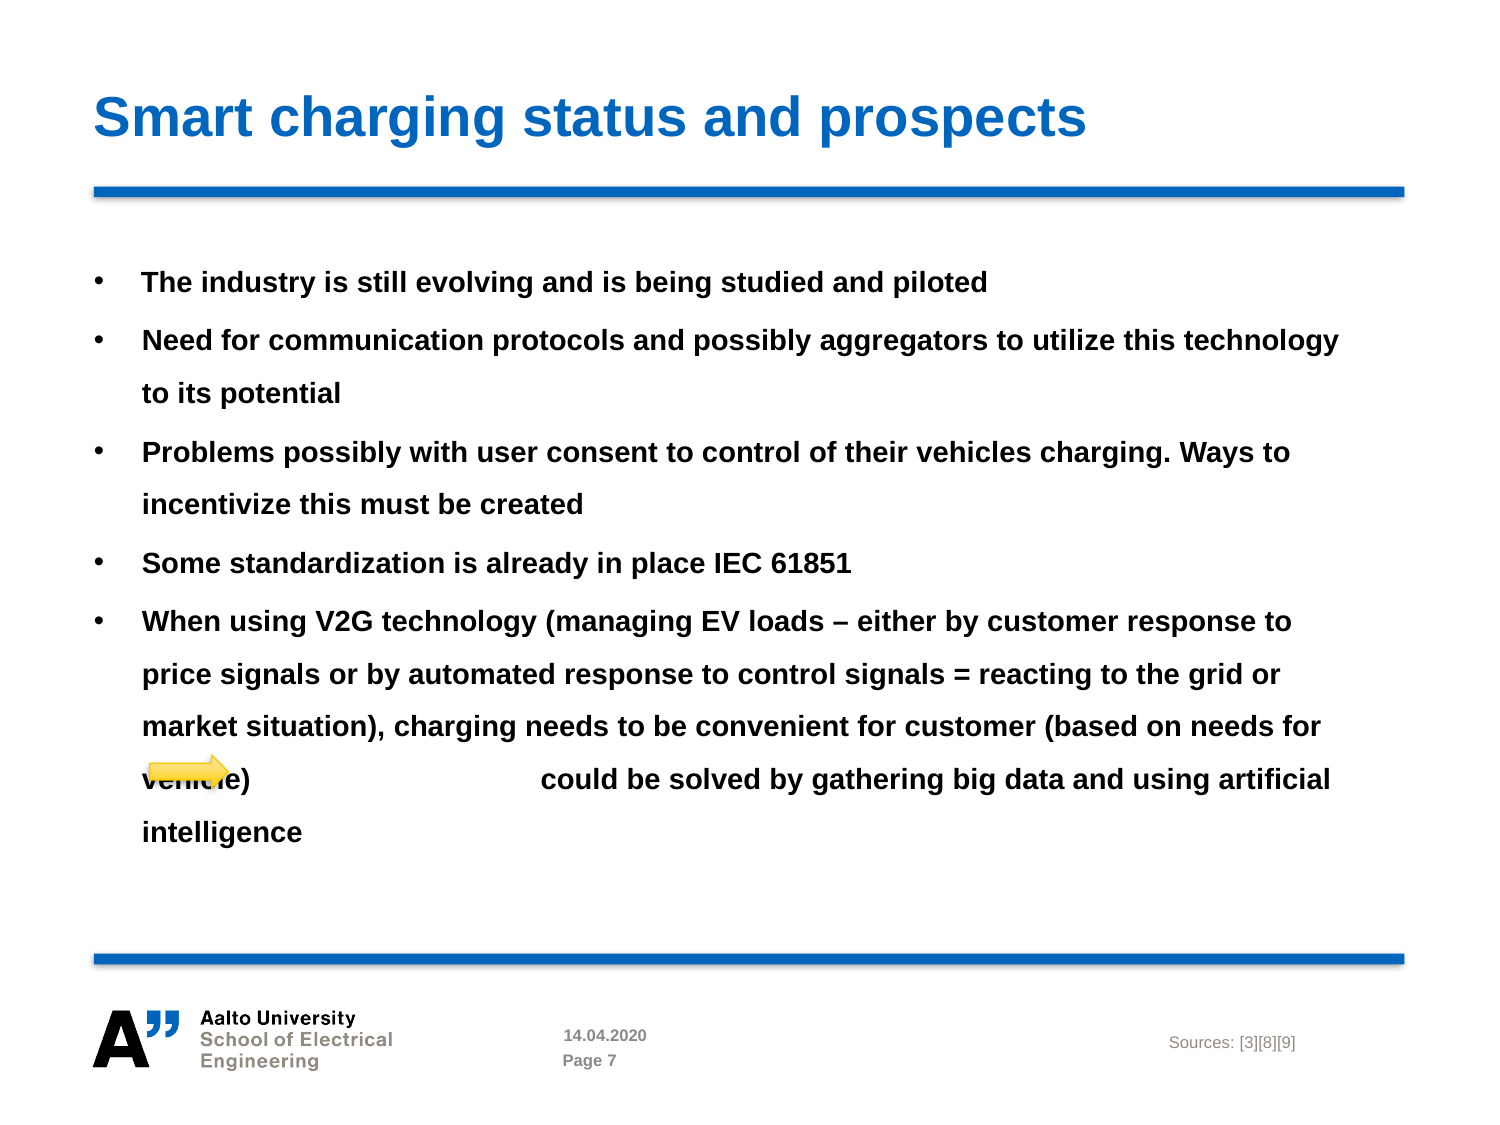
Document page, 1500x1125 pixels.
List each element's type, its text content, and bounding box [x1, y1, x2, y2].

text_box 14.04.2020 [563, 1024, 683, 1052]
text_box Sources: [3][8][9] [1153, 1024, 1405, 1060]
list The industry is still evolving and is being studied and piloted Need for communication protocols and possibly aggregators to utilize this technology to its potential Problems possibly with user consent to control of their vehicles charging. Ways to incentivize this must be created Some standardization is already in place IEC 61851 When using V2G technology (managing EV loads – either by customer response to price signals or by automated response to control signals = reacting to the grid or market situation), charging needs to be convenient for customer (based on needs for vehicle) could be solved by gathering big data and using artificial intelligence [93, 245, 1369, 925]
picture [35, 953, 449, 1125]
title Smart charging status and prospects [93, 80, 1369, 228]
text_box [149, 754, 229, 789]
slide_number Page 7 [562, 1050, 816, 1071]
